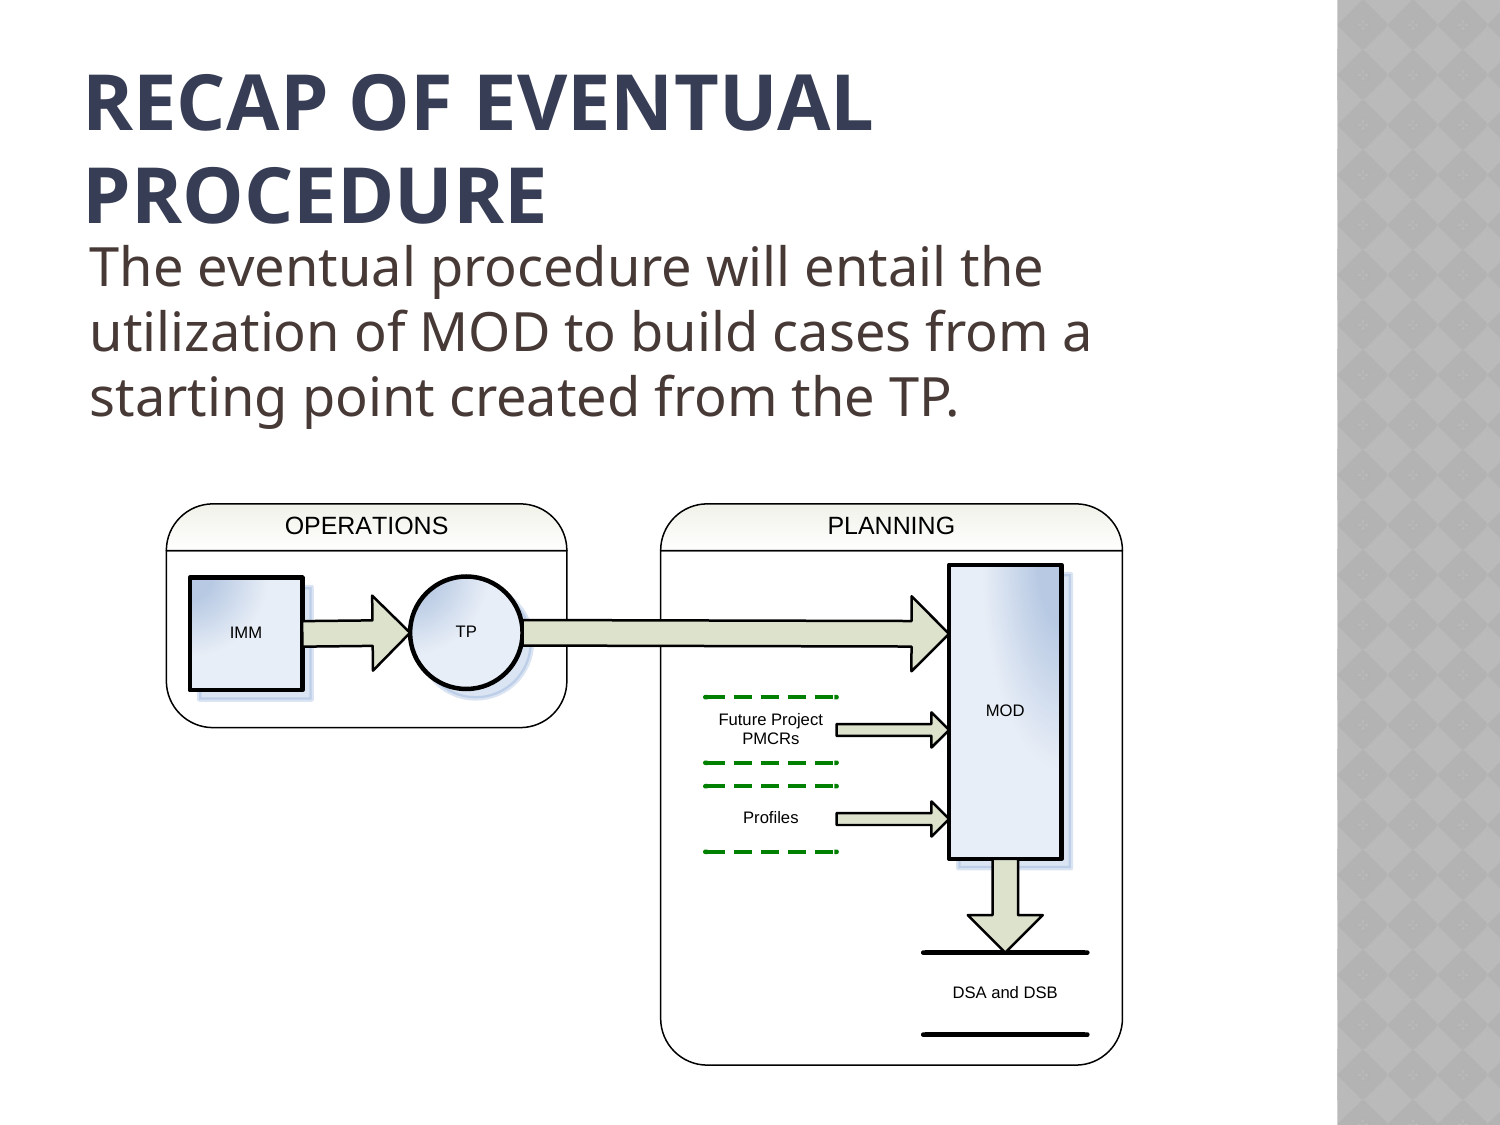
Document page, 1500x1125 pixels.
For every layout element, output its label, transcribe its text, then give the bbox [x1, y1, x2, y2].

title Recap of eventual procedure [75, 52, 1263, 224]
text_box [162, 499, 1156, 1070]
list The eventual procedure will entail the utilization of MOD to build cases from a starting point created from the TP. [75, 224, 1263, 1059]
